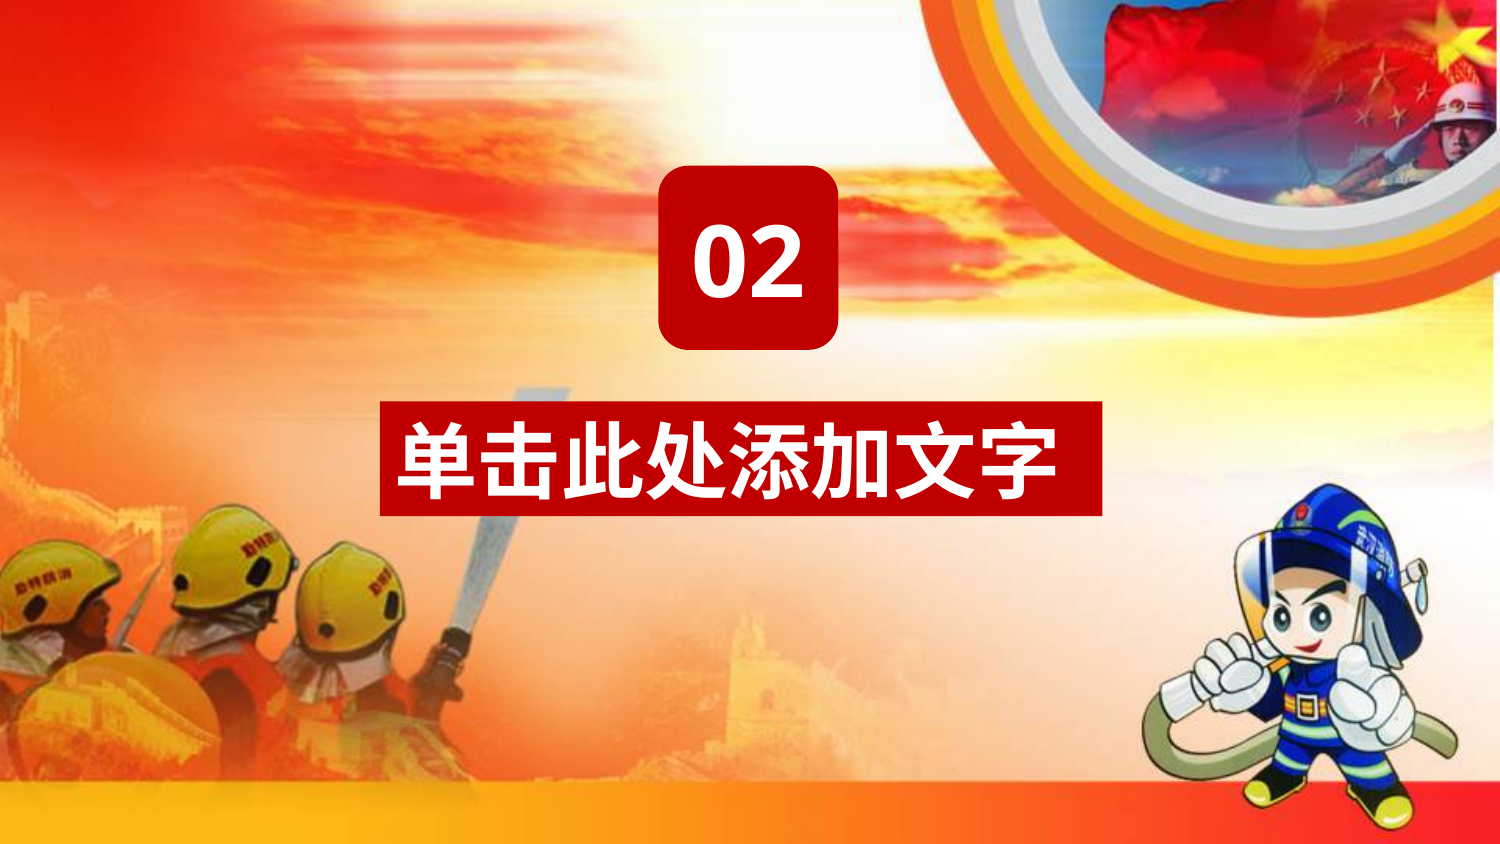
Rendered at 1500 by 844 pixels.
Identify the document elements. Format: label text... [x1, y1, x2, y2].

text_box 单击此处添加文字 [379, 401, 1103, 517]
text_box 02 [657, 164, 840, 351]
picture [0, 0, 1500, 844]
